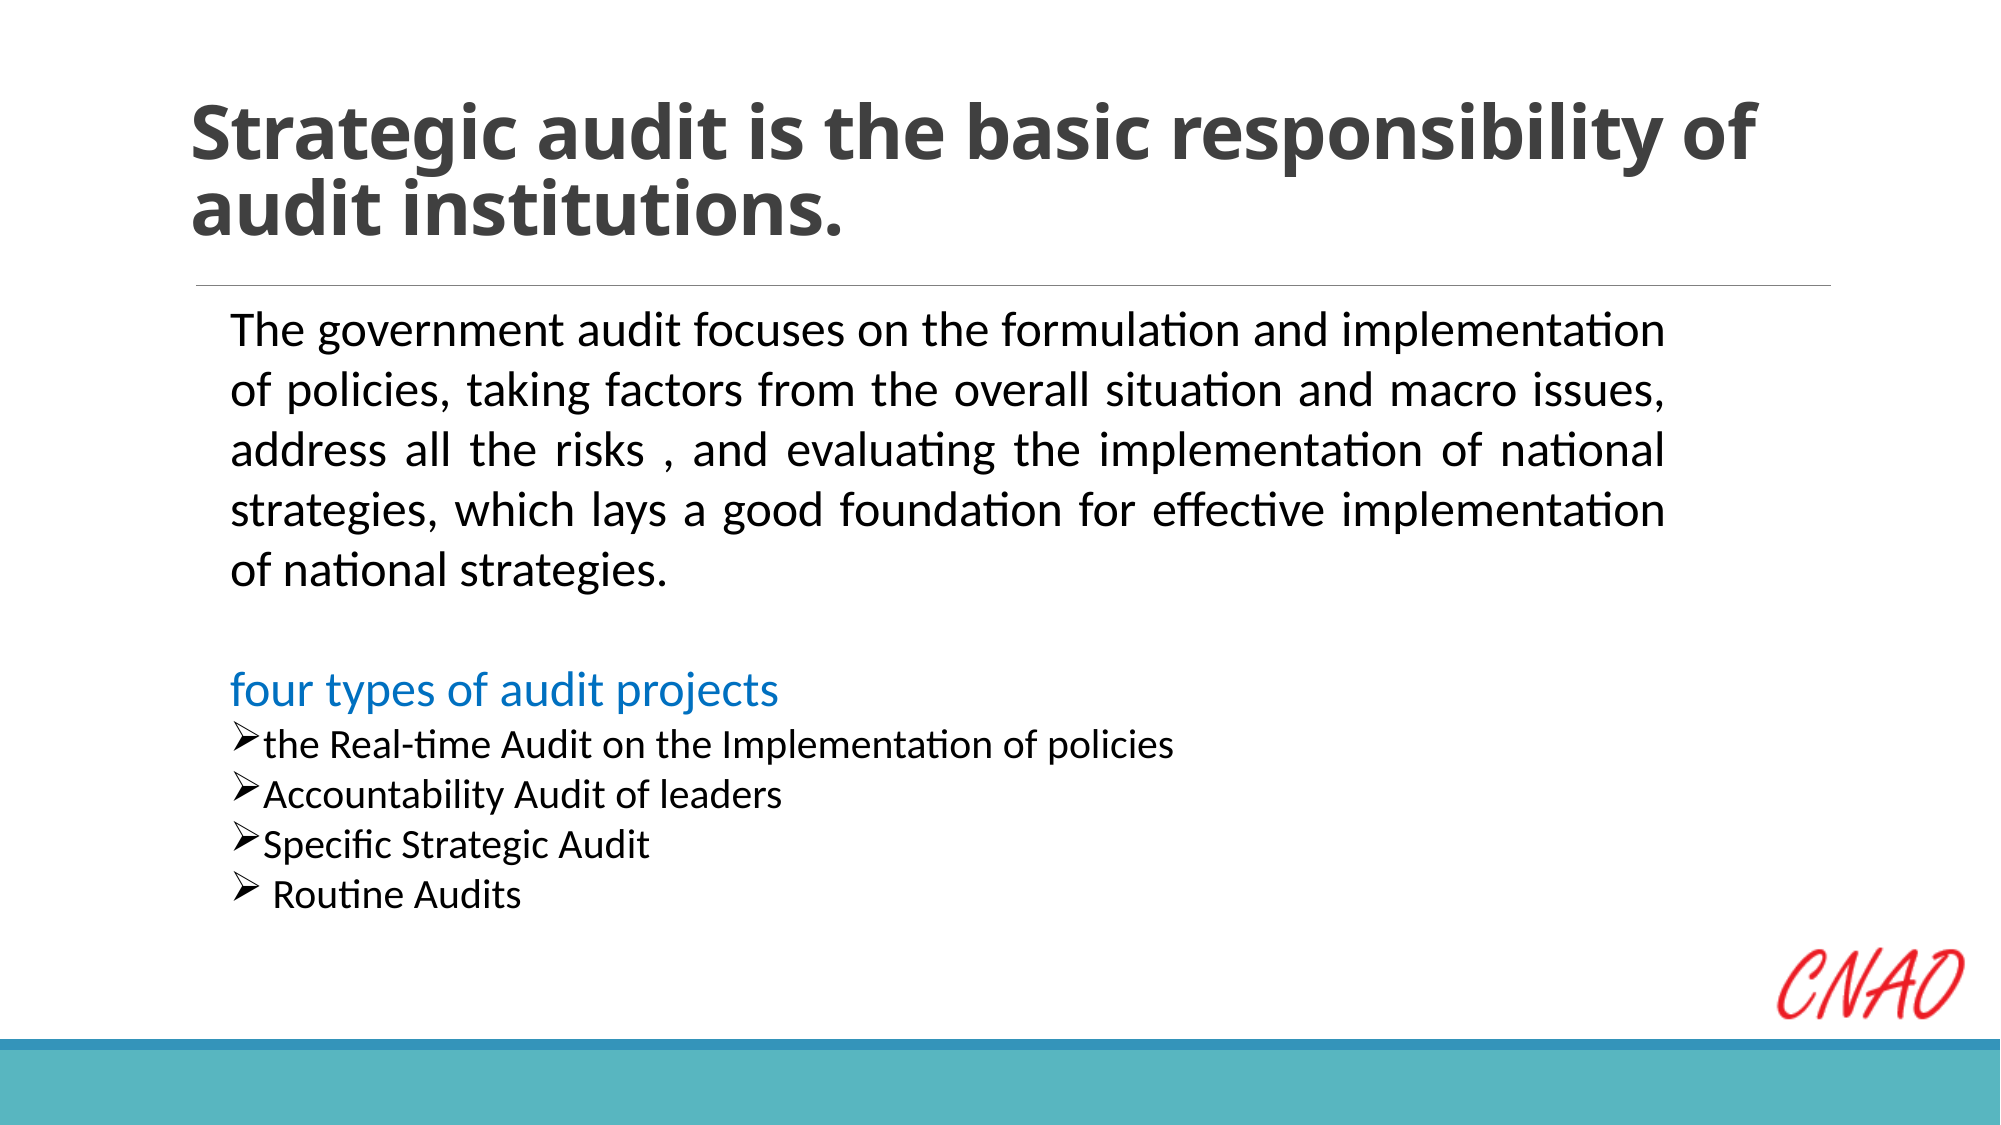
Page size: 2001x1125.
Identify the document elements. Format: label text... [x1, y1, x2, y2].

picture [1773, 940, 1977, 1021]
text_box The government audit focuses on the formulation and implementation of policies, taking factors from the overall situation and macro issues, address all the risks , and evaluating the implementation of national strategies, which lays a good foundation for effective implementation of national strategies. four types of audit projects the Real-time Audit on the Implementation of policies Accountability Audit of leaders Specific Strategic Audit Routine Audits [215, 244, 1682, 925]
title Strategic audit is the basic responsibility of audit institutions. [175, 123, 1931, 259]
